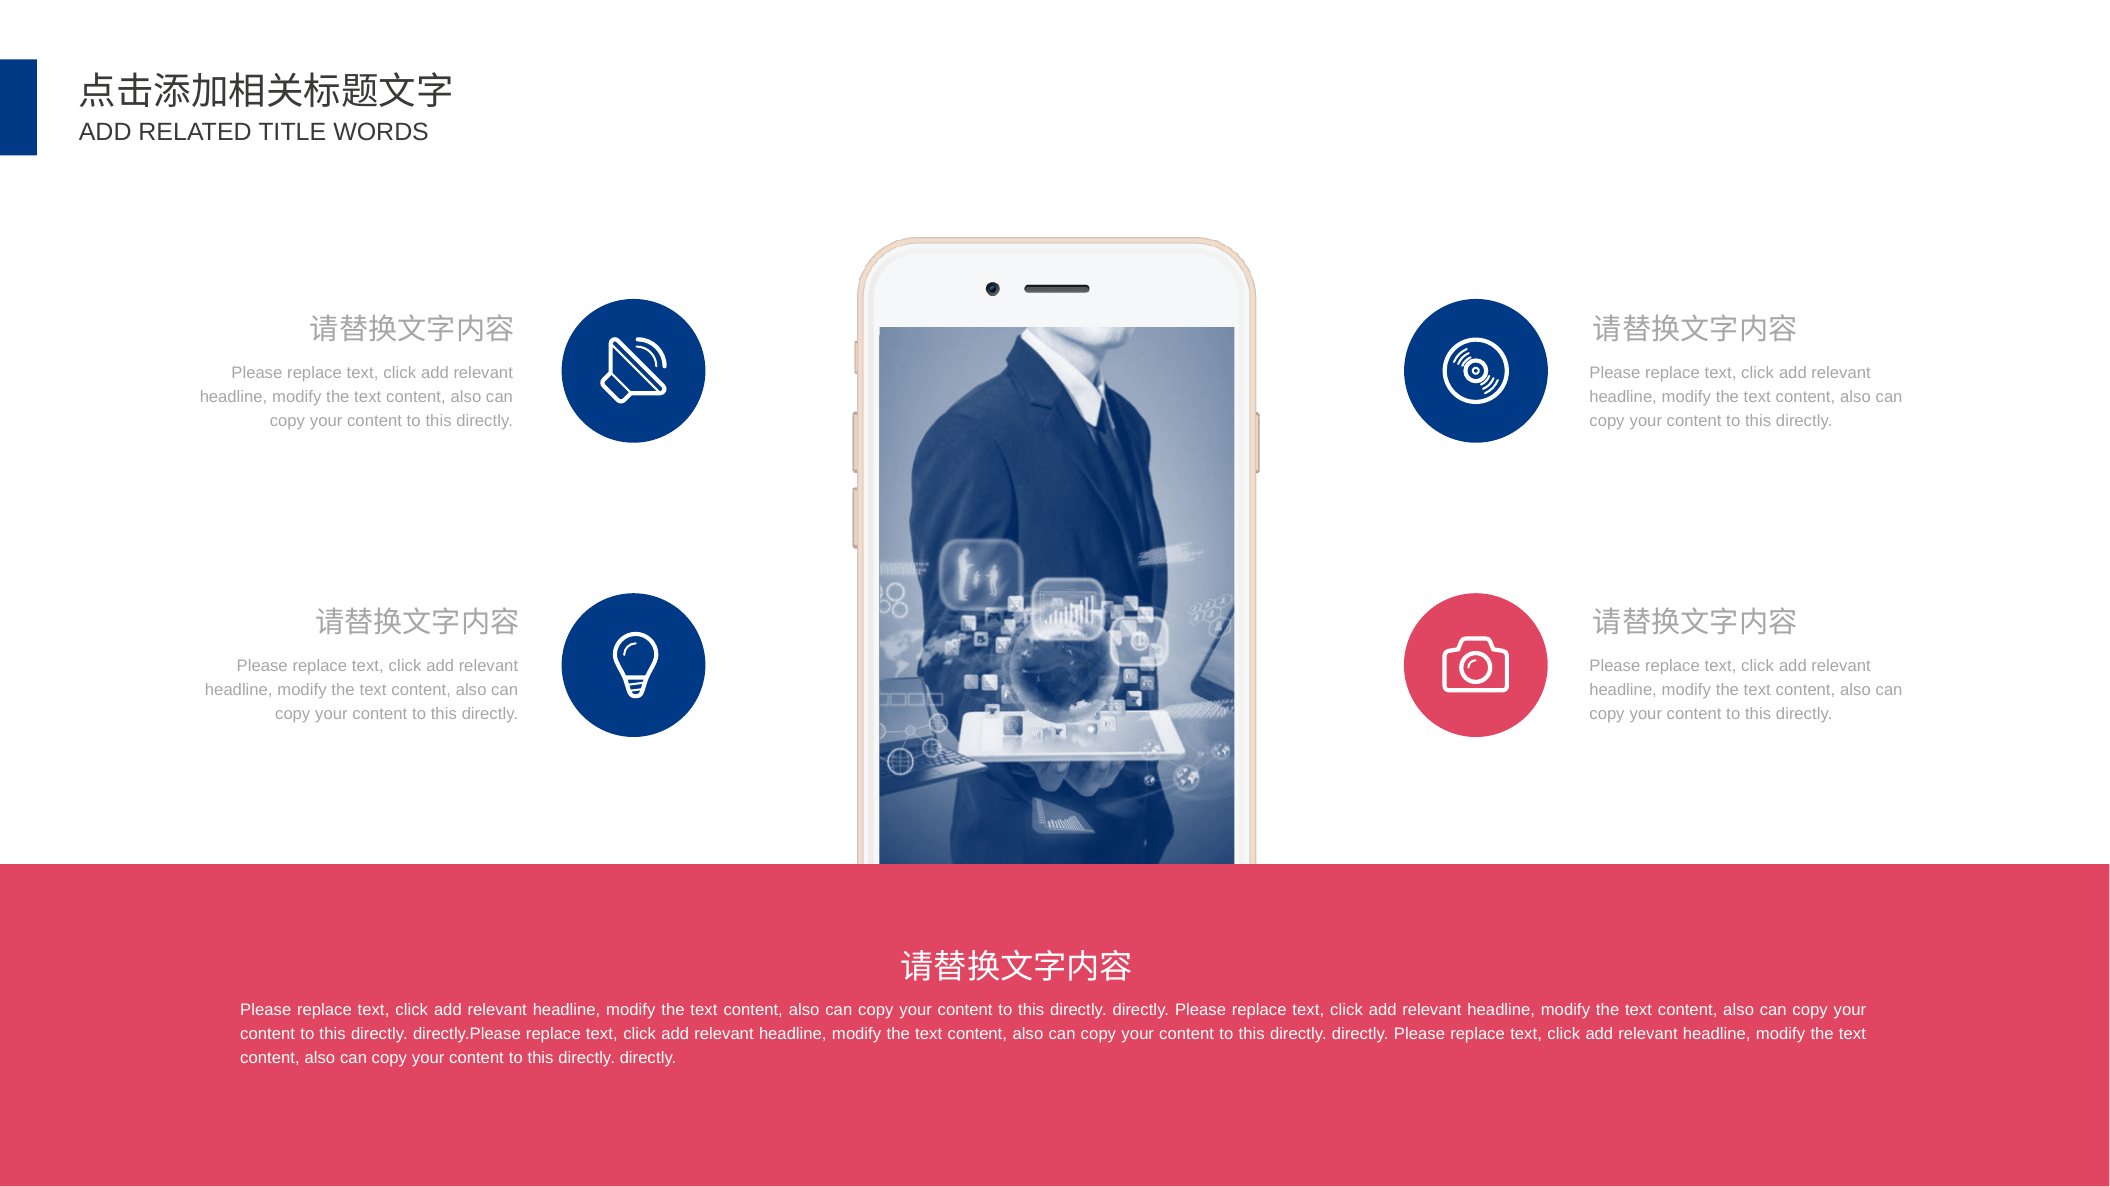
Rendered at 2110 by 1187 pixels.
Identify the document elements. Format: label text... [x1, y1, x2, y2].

text_box ADD RELATED TITLE WORDS [62, 107, 446, 154]
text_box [1403, 593, 1548, 737]
picture [839, 234, 1271, 1060]
text_box 请替换文字内容 [1593, 303, 1872, 346]
text_box 请替换文字内容 [1593, 596, 1872, 639]
text_box [0, 863, 2110, 1187]
text_box Please replace text, click add relevant headline, modify the text content, also can copy your content to this directly. [168, 358, 514, 430]
text_box Please replace text, click add relevant headline, modify the text content, also can copy your content to this directly. [173, 651, 519, 724]
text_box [561, 298, 706, 443]
text_box Please replace text, click add relevant headline, modify the text content, also can copy your content to this directly. [1589, 358, 1935, 430]
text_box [1404, 298, 1548, 443]
text_box 点击添加相关标题文字 [62, 59, 470, 121]
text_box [561, 593, 706, 737]
text_box Please replace text, click add relevant headline, modify the text content, also can copy your content to this directly. [1589, 651, 1935, 724]
text_box 请替换文字内容 [241, 596, 520, 639]
text_box 请替换文字内容 [236, 303, 515, 346]
text_box Please replace text, click add relevant headline, modify the text content, also can copy your content to this directly. directly. Please replace text, click add relevant headline, modify the text content, also can copy your content to this directly. directly.Please replace text, click add relevant headline, modify the text content, also can copy your content to this directly. directly. Please replace text, click add relevant headline, modify the text content, also can copy your content to this directly. directly. [240, 995, 1869, 1067]
